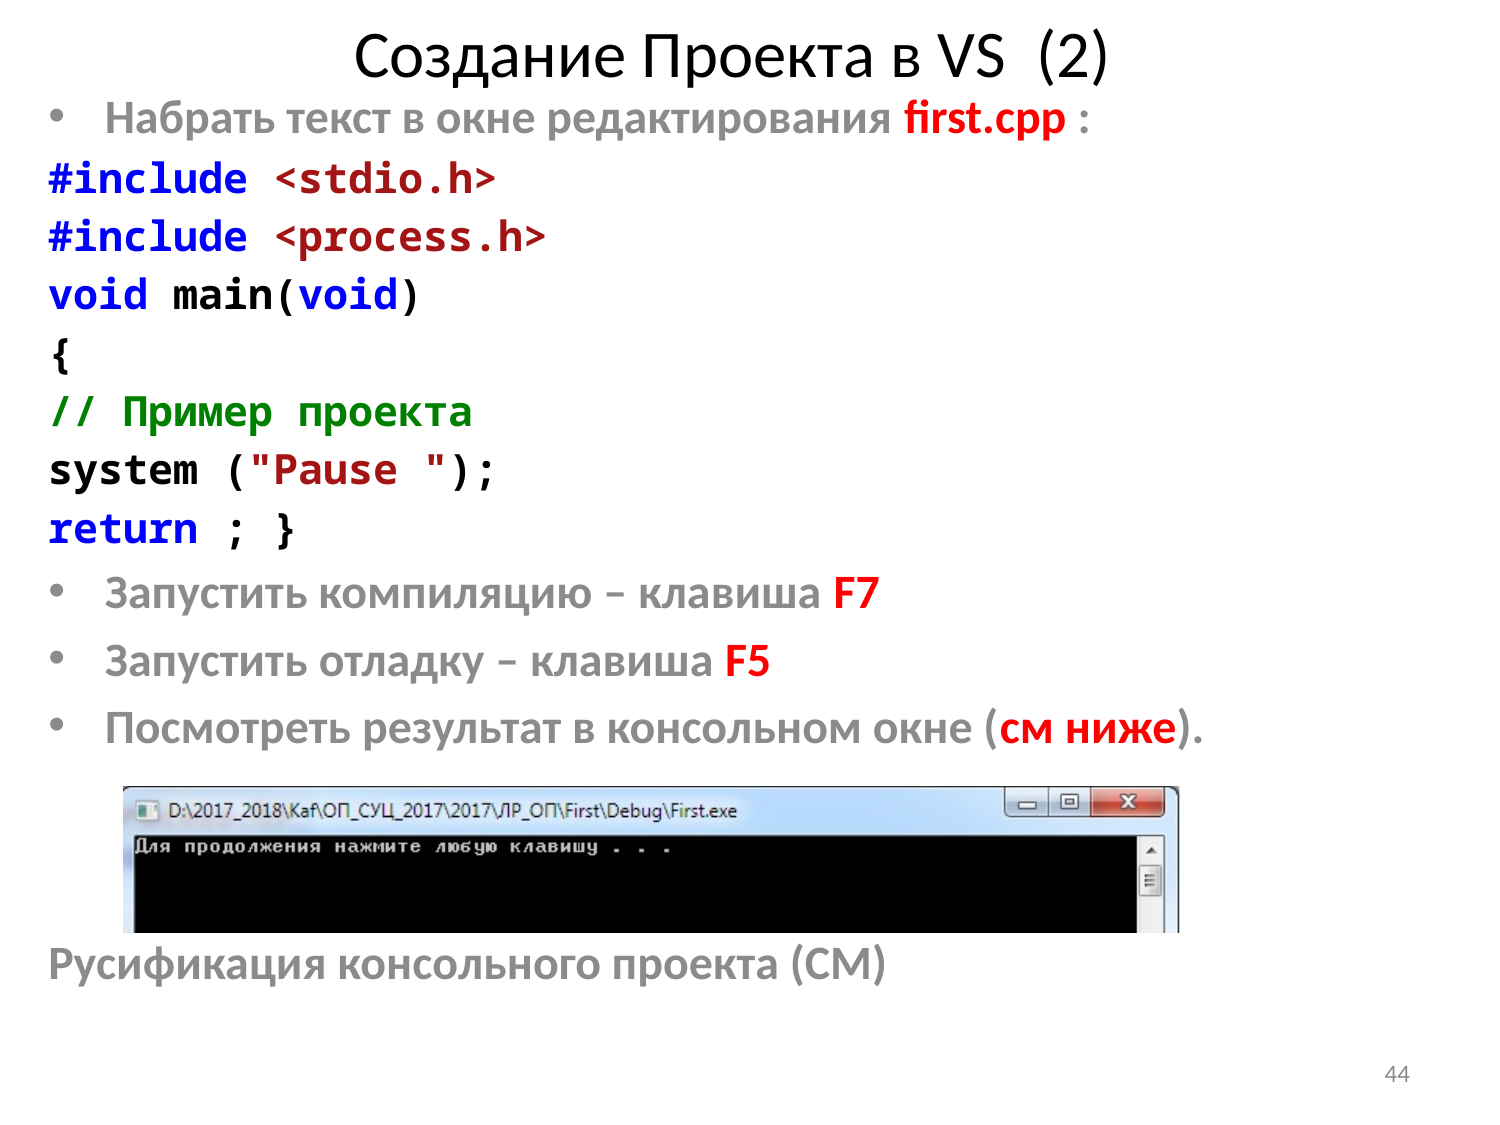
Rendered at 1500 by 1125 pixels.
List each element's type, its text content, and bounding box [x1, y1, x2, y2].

title Создание Проекта в VS (2) [159, 0, 1306, 78]
slide_number 44 [1074, 1042, 1425, 1103]
picture [123, 786, 1181, 933]
text_box Набрать текст в окне редактирования first.cpp : #include <stdio.h> #include <process.h> void main(void) { // Пример проекта system ("Pause "); return ; } Запустить компиляцию – клавиша F7 Запустить отладку – клавиша F5 Посмотреть результат в консольном окне (см ниже). Русификация консольного проекта (СМ) [33, 78, 1457, 773]
